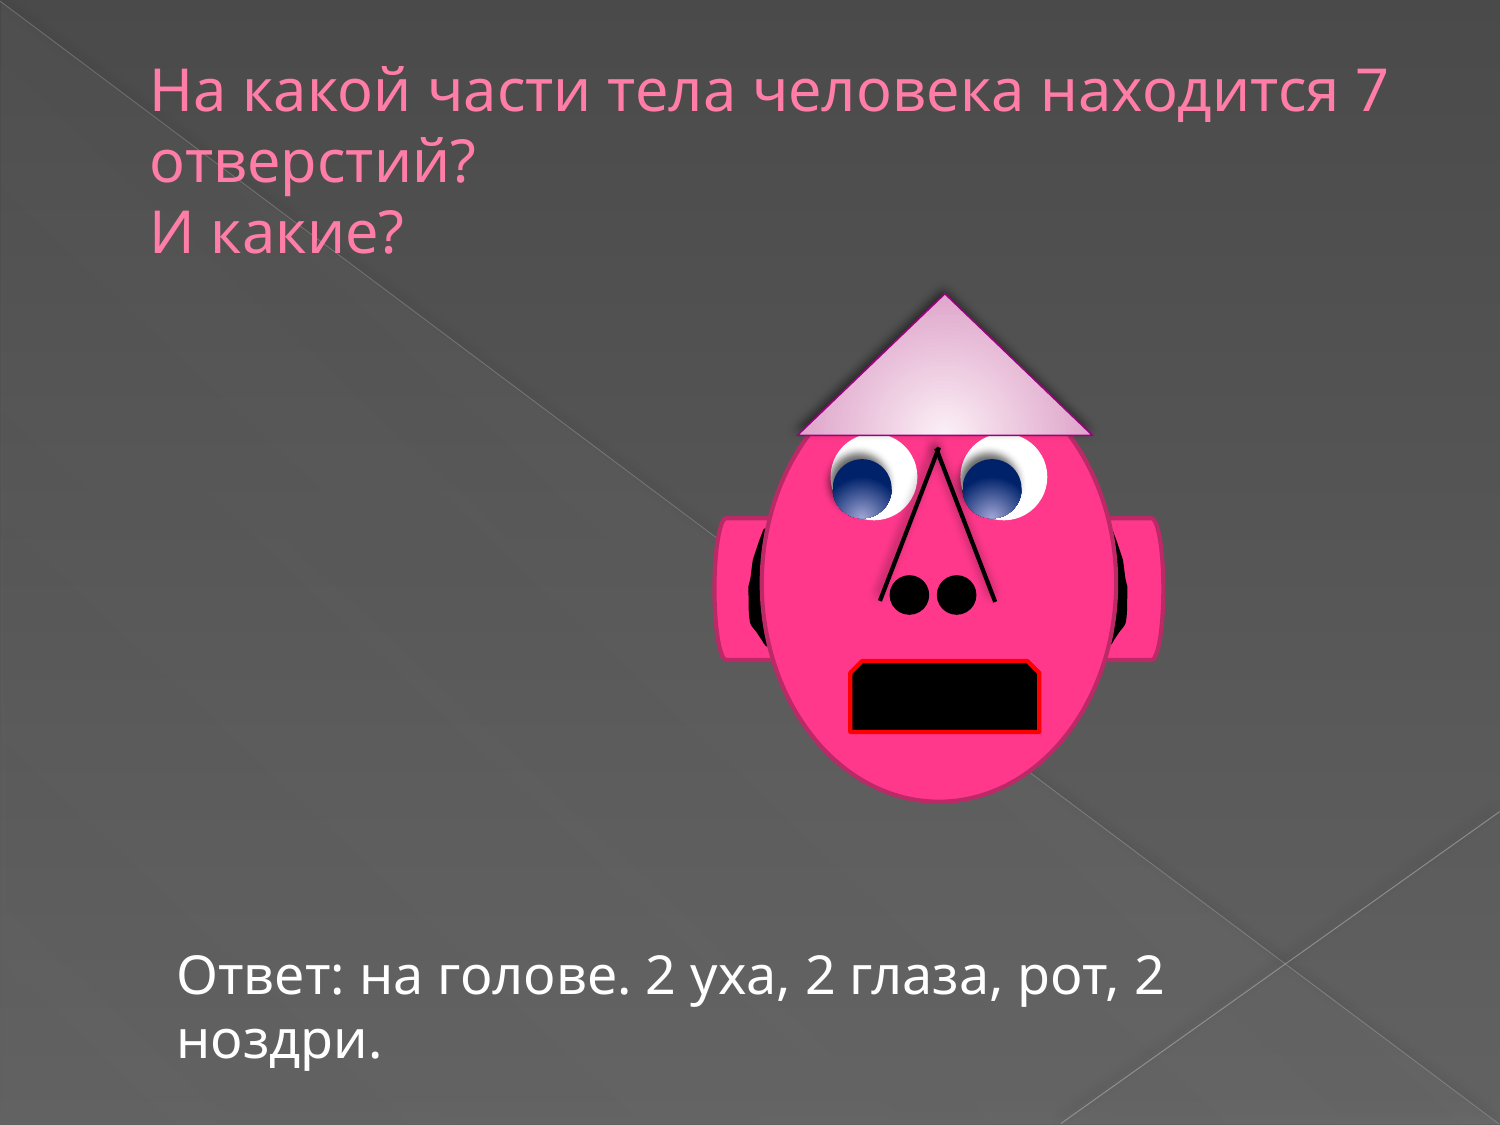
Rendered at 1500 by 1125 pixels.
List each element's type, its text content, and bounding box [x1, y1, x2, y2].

list Ответ: на голове. 2 уха, 2 глаза, рот, 2 ноздри. [161, 557, 1310, 1083]
title На какой части тела человека находится 7 отверстий? И какие? [75, 43, 1425, 274]
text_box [714, 293, 1164, 802]
